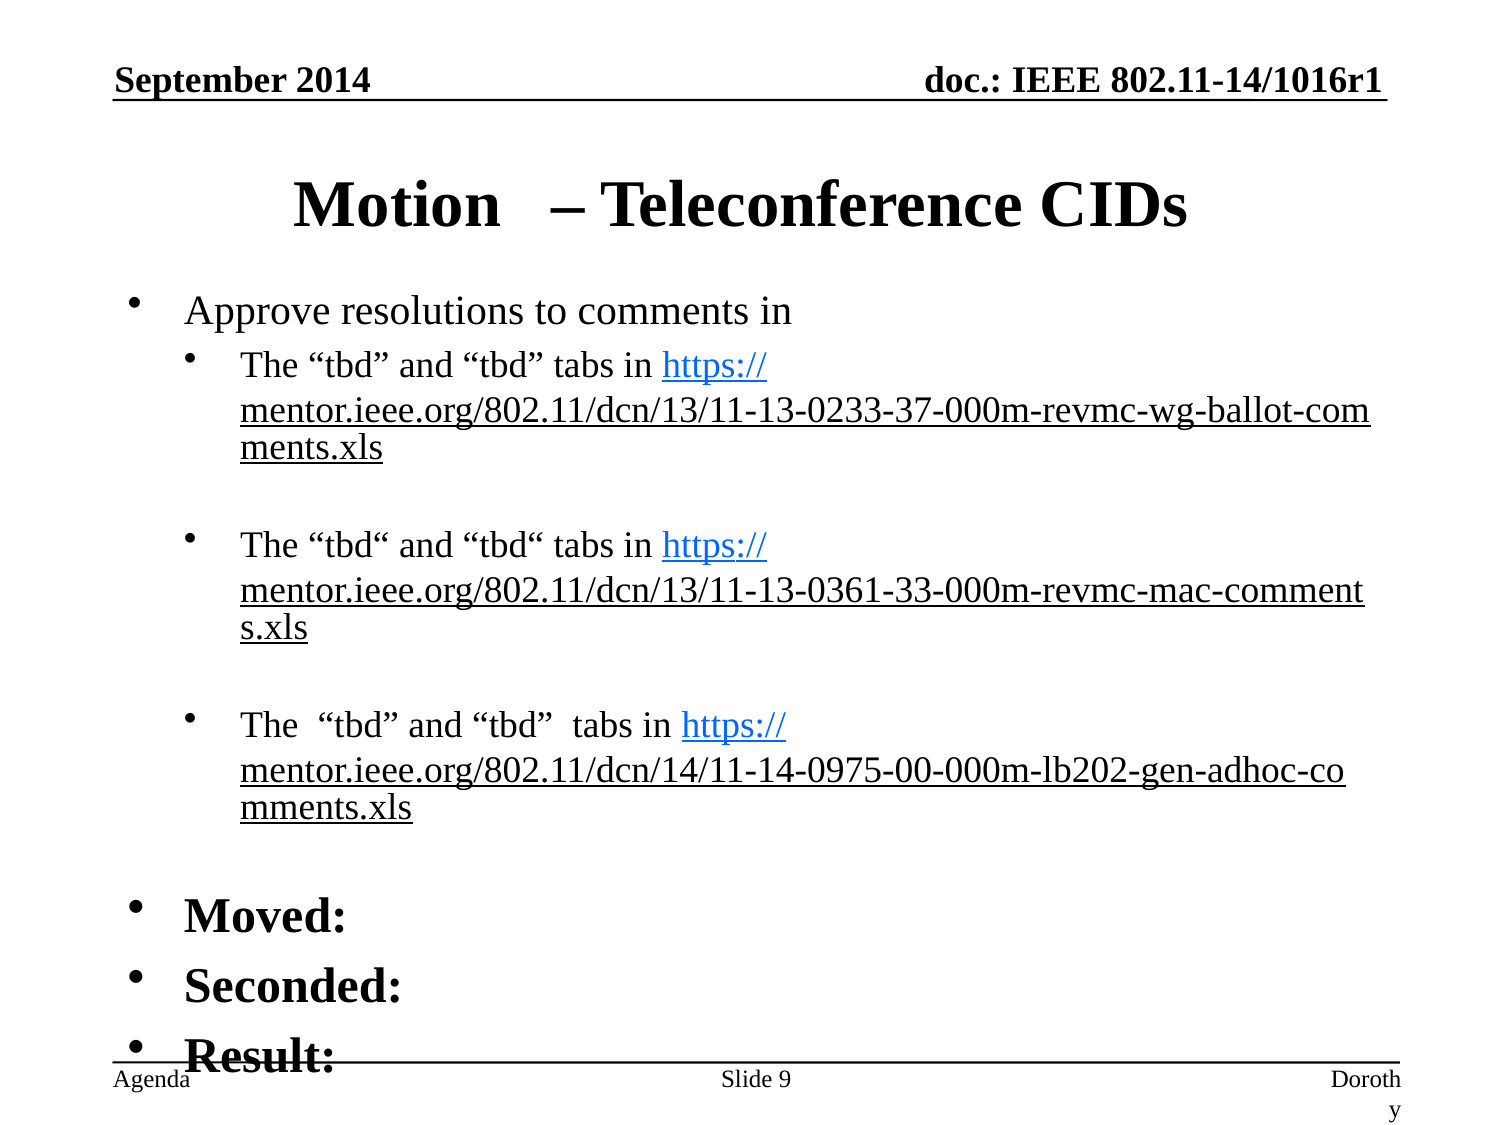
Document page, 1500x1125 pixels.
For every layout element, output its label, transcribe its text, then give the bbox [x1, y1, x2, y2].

title Motion – Teleconference CIDs [112, 112, 1388, 275]
list Approve resolutions to comments in The “tbd” and “tbd” tabs in https://mentor.ieee.org/802.11/dcn/13/11-13-0233-37-000m-revmc-wg-ballot-comments.xls The “tbd“ and “tbd“ tabs in https://mentor.ieee.org/802.11/dcn/13/11-13-0361-33-000m-revmc-mac-comments.xls The “tbd” and “tbd” tabs in https://mentor.ieee.org/802.11/dcn/14/11-14-0975-00-000m-lb202-gen-adhoc-comments.xls Moved: Seconded: Result: [112, 275, 1388, 850]
footer Dorothy Stanley, Aruba Networks [1325, 1062, 1402, 1093]
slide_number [114, 54, 425, 100]
slide_number Slide 9 [712, 1062, 800, 1093]
